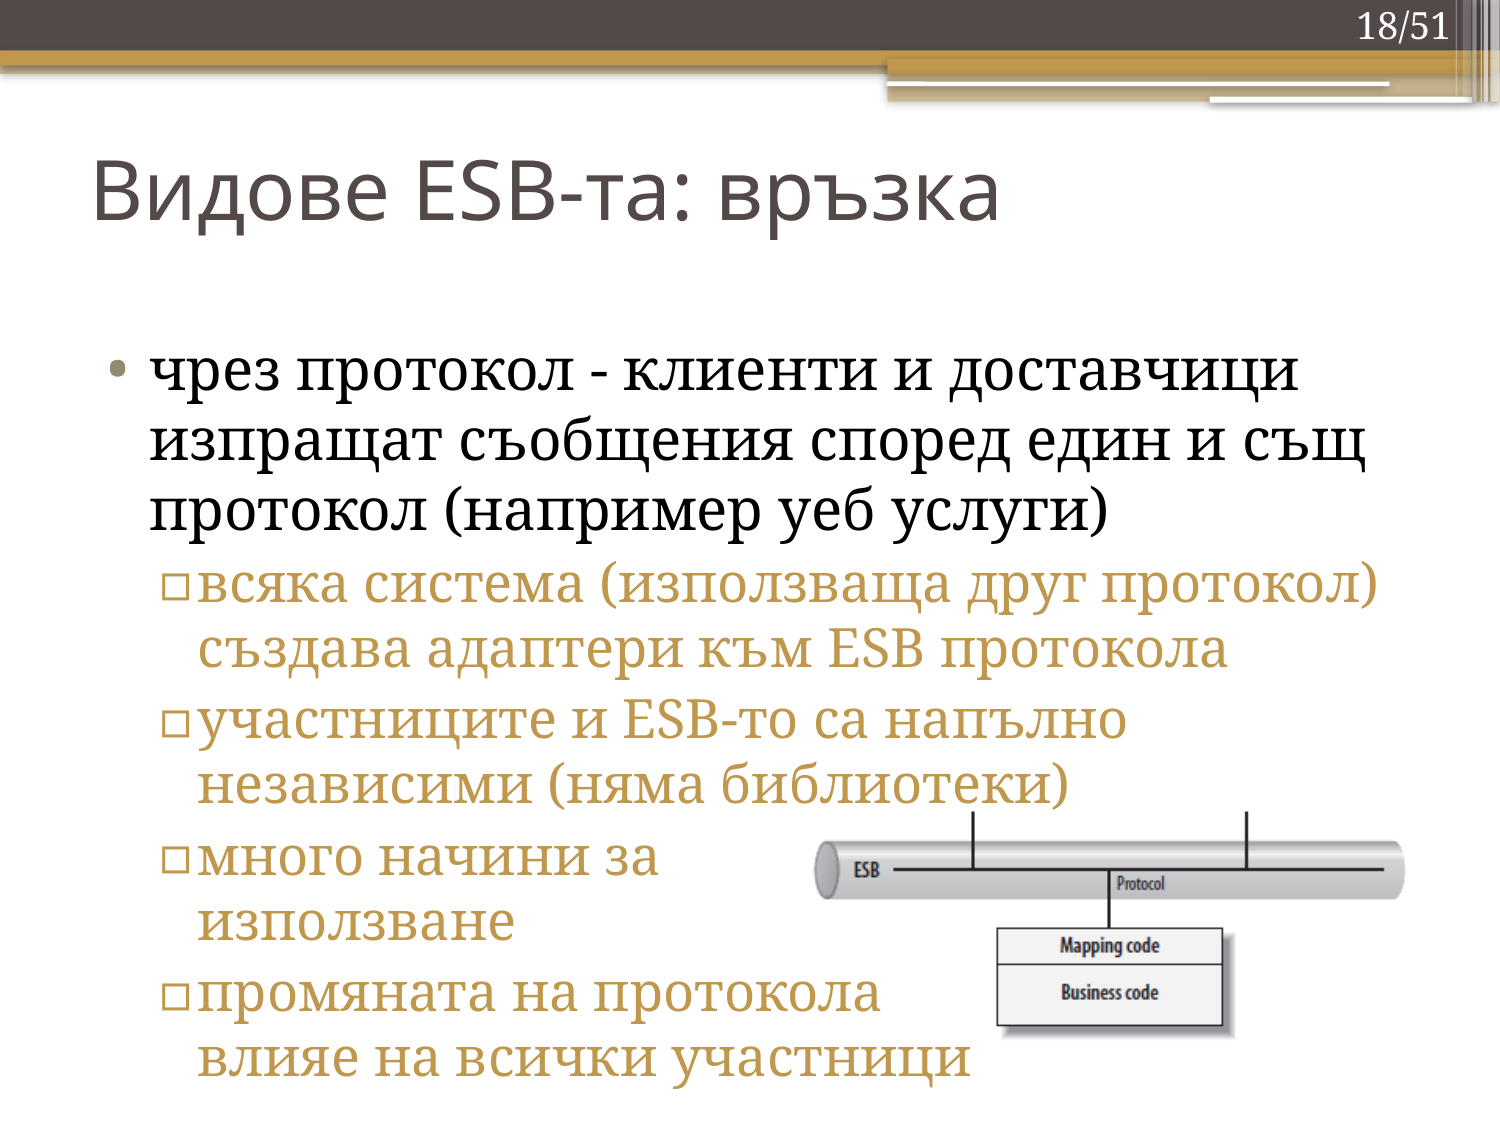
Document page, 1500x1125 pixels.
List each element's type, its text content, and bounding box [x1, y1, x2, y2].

picture [791, 793, 1426, 1051]
slide_number 18/51 [1299, 0, 1466, 61]
list чрез протокол - клиенти и доставчици изпращат съобщения според един и същ протокол (например уеб услуги) всяка система (използваща друг протокол) създава адаптери към ESB протокола участниците и ESB-то са напълно независими (няма библиотеки) много начини за използване промяната на протокола влияе на всички участници [75, 324, 1475, 1100]
title Видове ESB-та: връзка [75, 99, 1425, 275]
